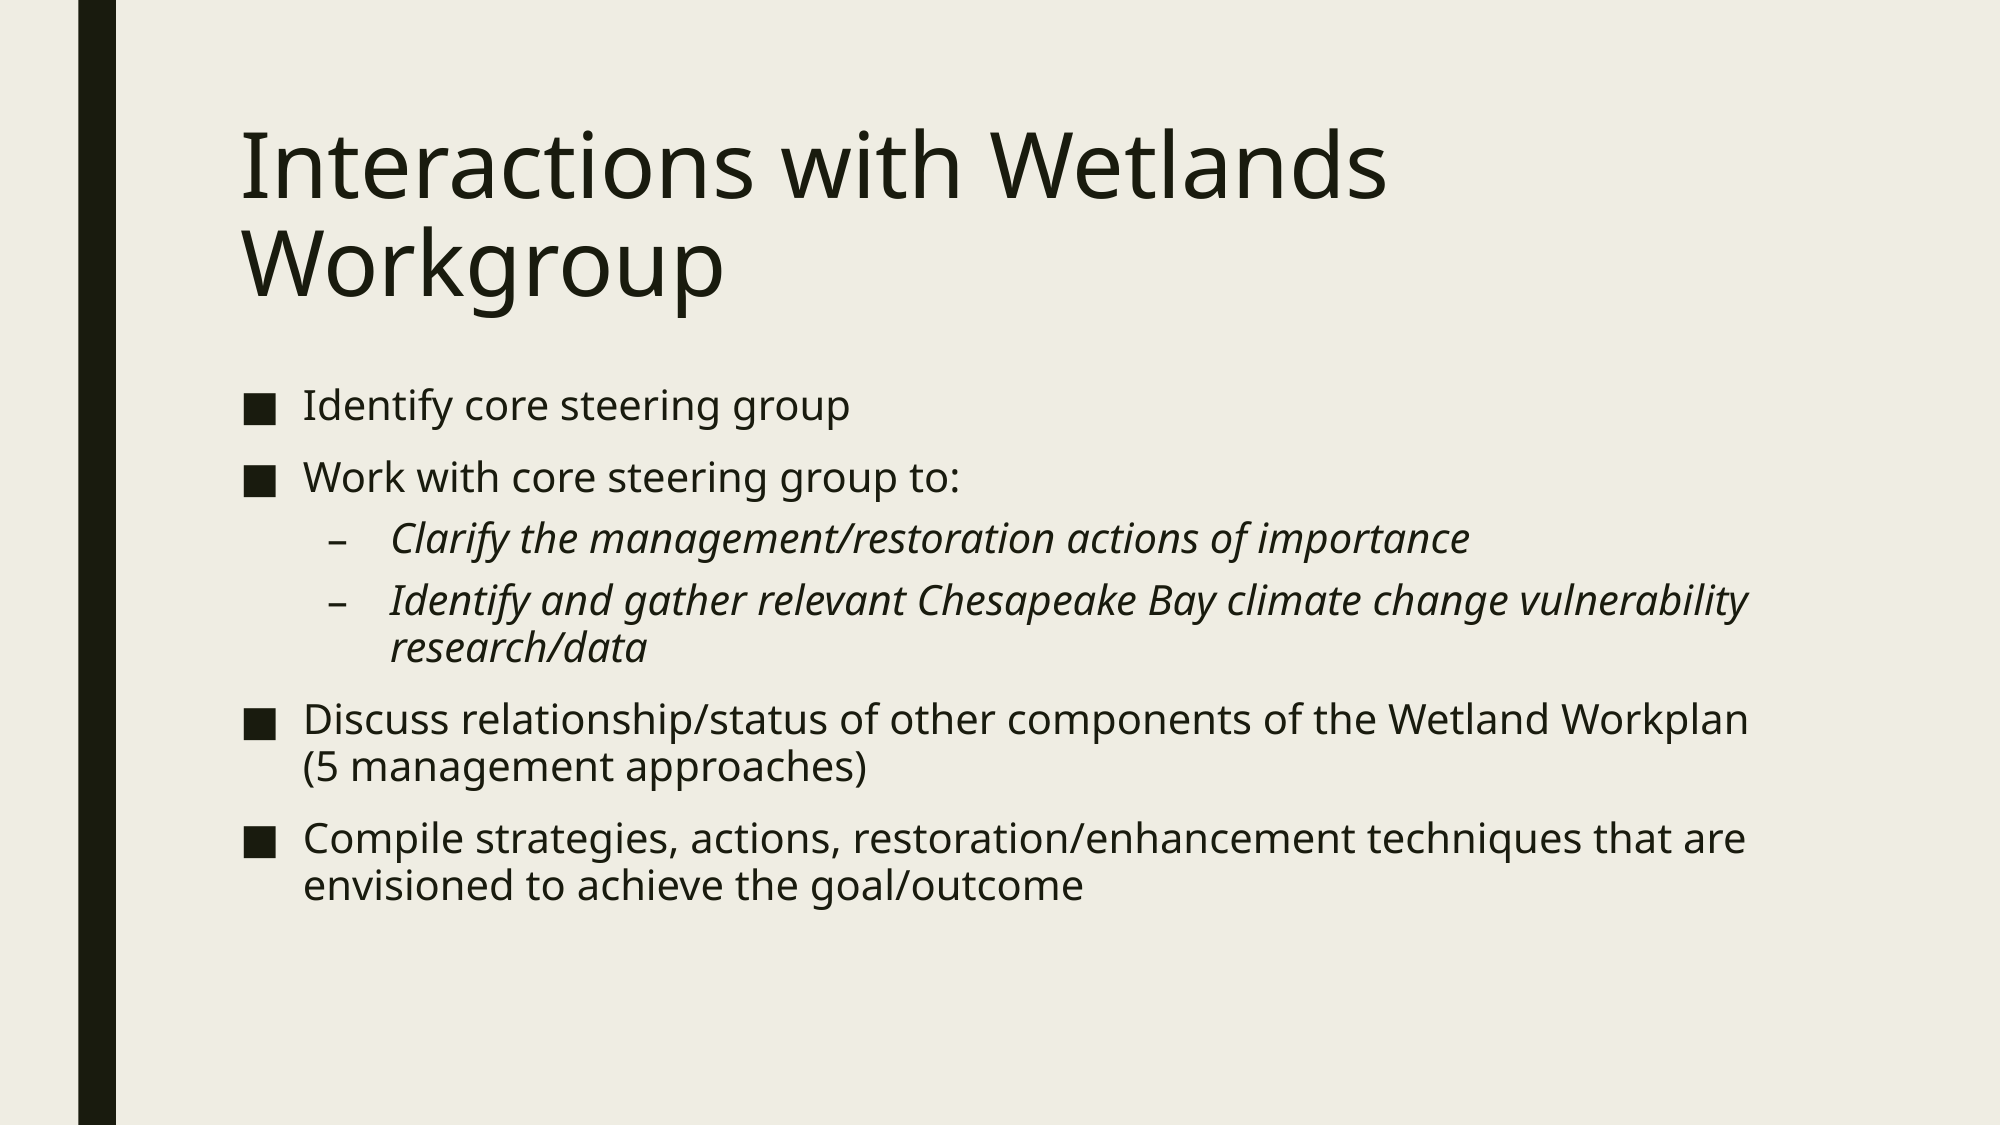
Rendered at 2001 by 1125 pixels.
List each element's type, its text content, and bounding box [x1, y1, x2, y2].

list Identify core steering group Work with core steering group to: Clarify the management/restoration actions of importance Identify and gather relevant Chesapeake Bay climate change vulnerability research/data Discuss relationship/status of other components of the Wetland Workplan (5 management approaches) Compile strategies, actions, restoration/enhancement techniques that are envisioned to achieve the goal/outcome [225, 375, 1800, 963]
title Interactions with Wetlands Workgroup [225, 112, 1800, 357]
